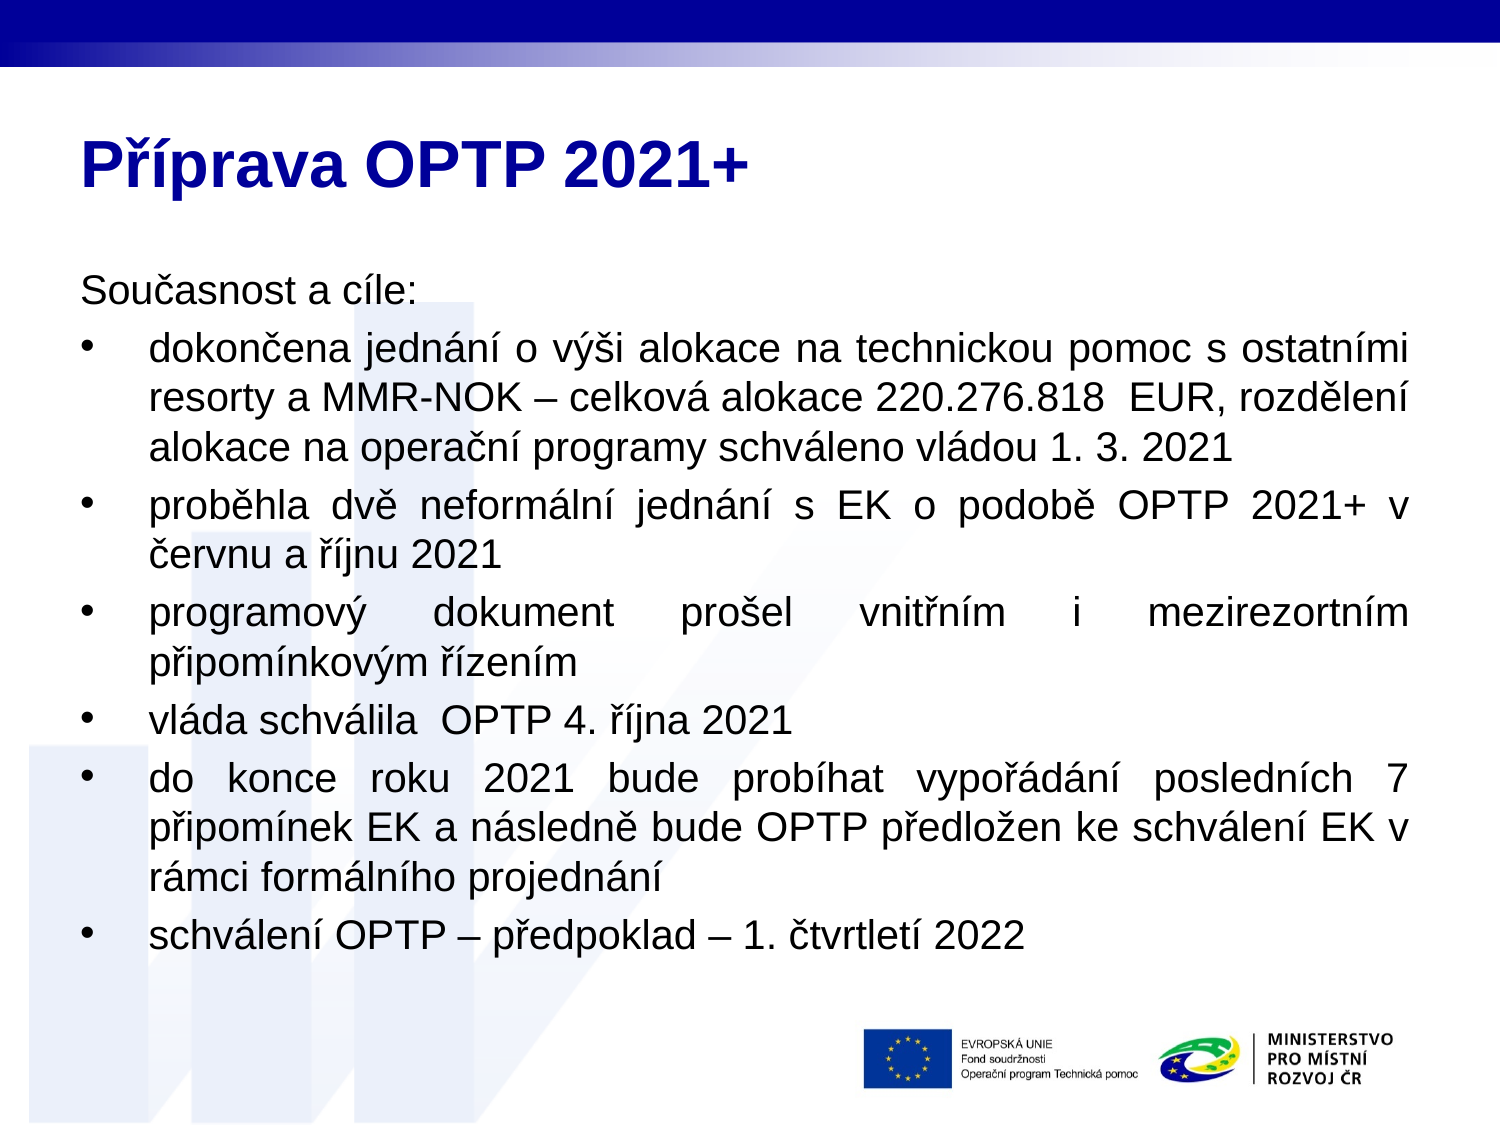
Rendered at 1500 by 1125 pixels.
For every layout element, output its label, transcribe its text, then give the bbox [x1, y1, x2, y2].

title Příprava OPTP 2021+ [64, 113, 1425, 197]
list Současnost a cíle: dokončena jednání o výši alokace na technickou pomoc s ostatními resorty a MMR-NOK – celková alokace 220.276.818 EUR, rozdělení alokace na operační programy schváleno vládou 1. 3. 2021 proběhla dvě neformální jednání s EK o podobě OPTP 2021+ v červnu a říjnu 2021 programový dokument prošel vnitřním i mezirezortním připomínkovým řízením vláda schválila OPTP 4. října 2021 do konce roku 2021 bude probíhat vypořádání posledních 7 připomínek EK a následně bude OPTP předložen ke schválení EK v rámci formálního projednání schválení OPTP – předpoklad – 1. čtvrtletí 2022 [64, 255, 1425, 1012]
picture [29, 302, 1412, 1125]
